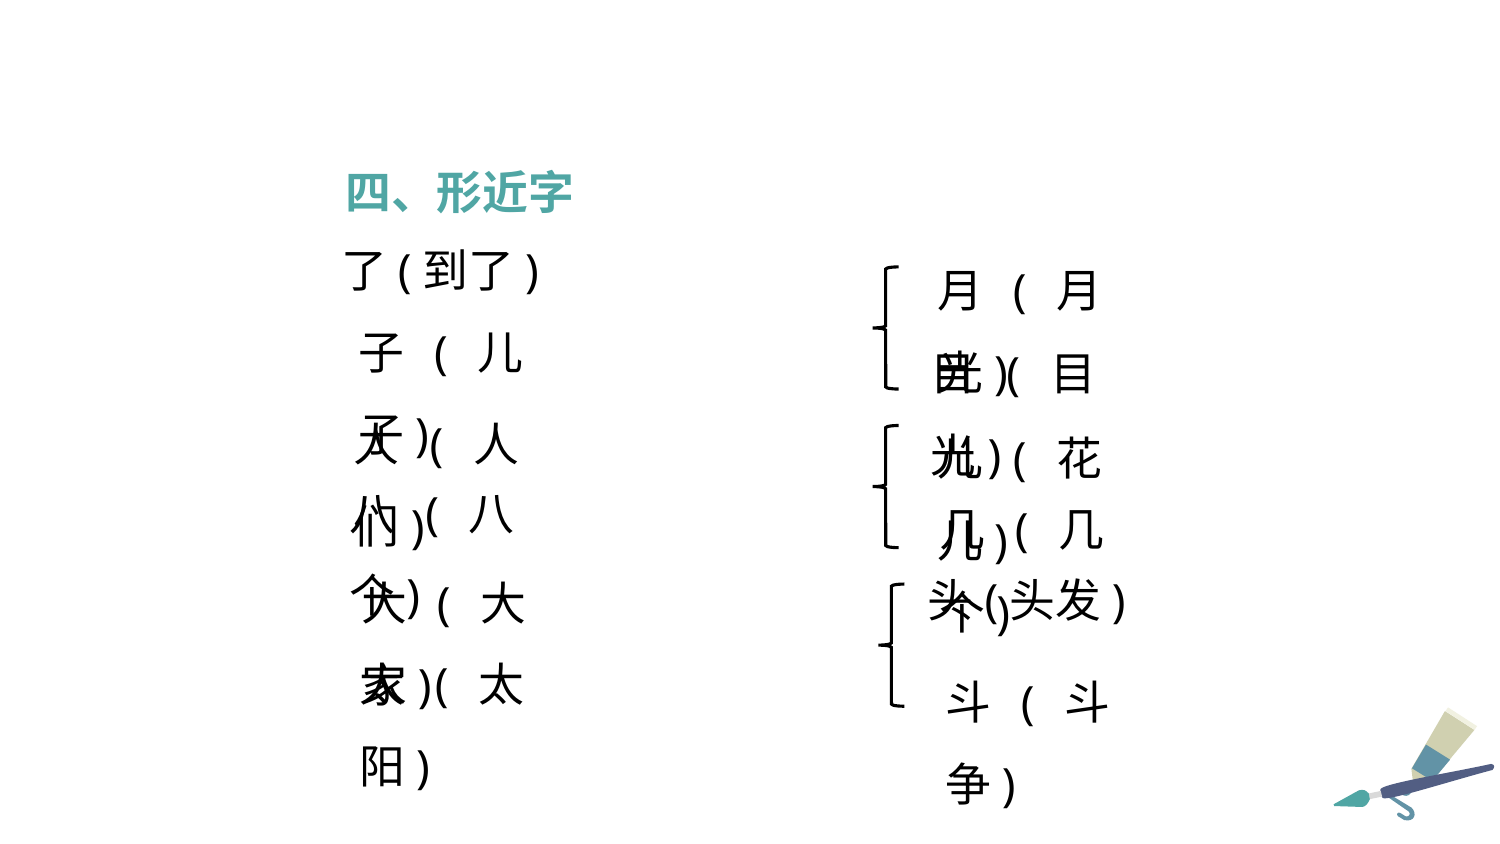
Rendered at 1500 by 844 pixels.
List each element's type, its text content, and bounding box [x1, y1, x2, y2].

text_box [878, 583, 905, 707]
text_box 人(人们) [339, 380, 534, 478]
text_box [872, 424, 899, 549]
text_box [914, 129, 1180, 694]
text_box 大(大家) [346, 539, 541, 637]
text_box 月(月光) [922, 226, 1118, 324]
text_box 八(八个) [334, 449, 530, 548]
text_box 儿(花儿) [922, 394, 1118, 492]
text_box 头(头发) [913, 563, 1141, 634]
text_box 目(目光) [916, 309, 1111, 407]
text_box 子(儿子) [343, 288, 539, 386]
text_box 太(太阳) [344, 620, 539, 718]
text_box [872, 266, 899, 390]
text_box 了(到了) [326, 234, 554, 305]
text_box 斗(斗争) [930, 638, 1125, 736]
text_box 四、形近字 [330, 129, 596, 721]
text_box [1358, 708, 1481, 844]
text_box 几(几个) [924, 466, 1120, 564]
